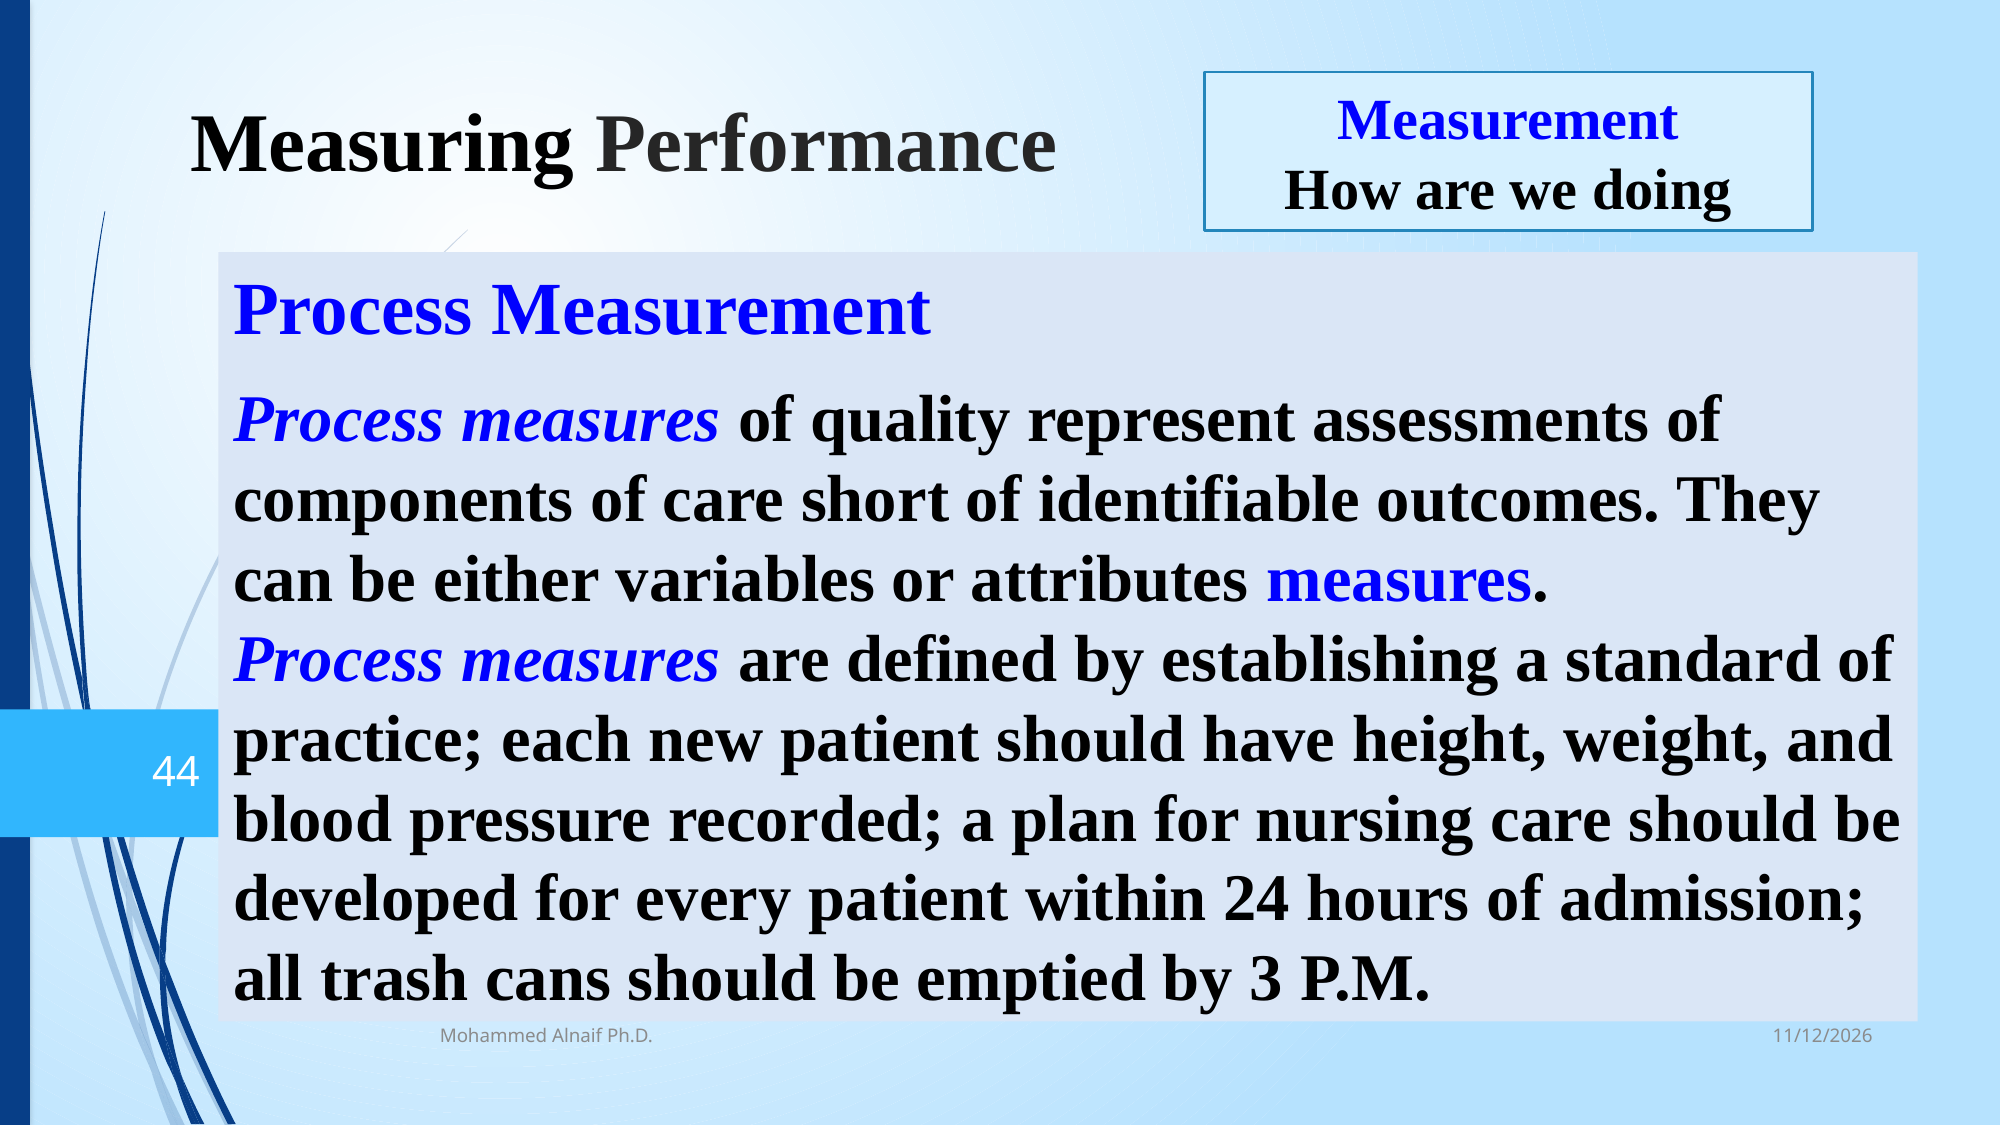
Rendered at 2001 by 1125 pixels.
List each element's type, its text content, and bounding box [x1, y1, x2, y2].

slide_number 44 [87, 743, 216, 803]
subtitle [92, 196, 1967, 1103]
title Measuring Performance [175, 42, 1122, 196]
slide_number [1699, 1005, 1888, 1067]
text_box Process Measurement Process measures of quality represent assessments of components of care short of identifiable outcomes. They can be either variables or attributes measures. Process measures are defined by establishing a standard of practice; each new patient should have height, weight, and blood pressure recorded; a plan for nursing care should be developed for every patient within 24 hours of admission; all trash cans should be emptied by 3 P.M. [218, 252, 1918, 1022]
text_box Measurement How are we doing [1203, 71, 1814, 232]
footer Mohammed Alnaif Ph.D. [424, 1006, 1675, 1067]
